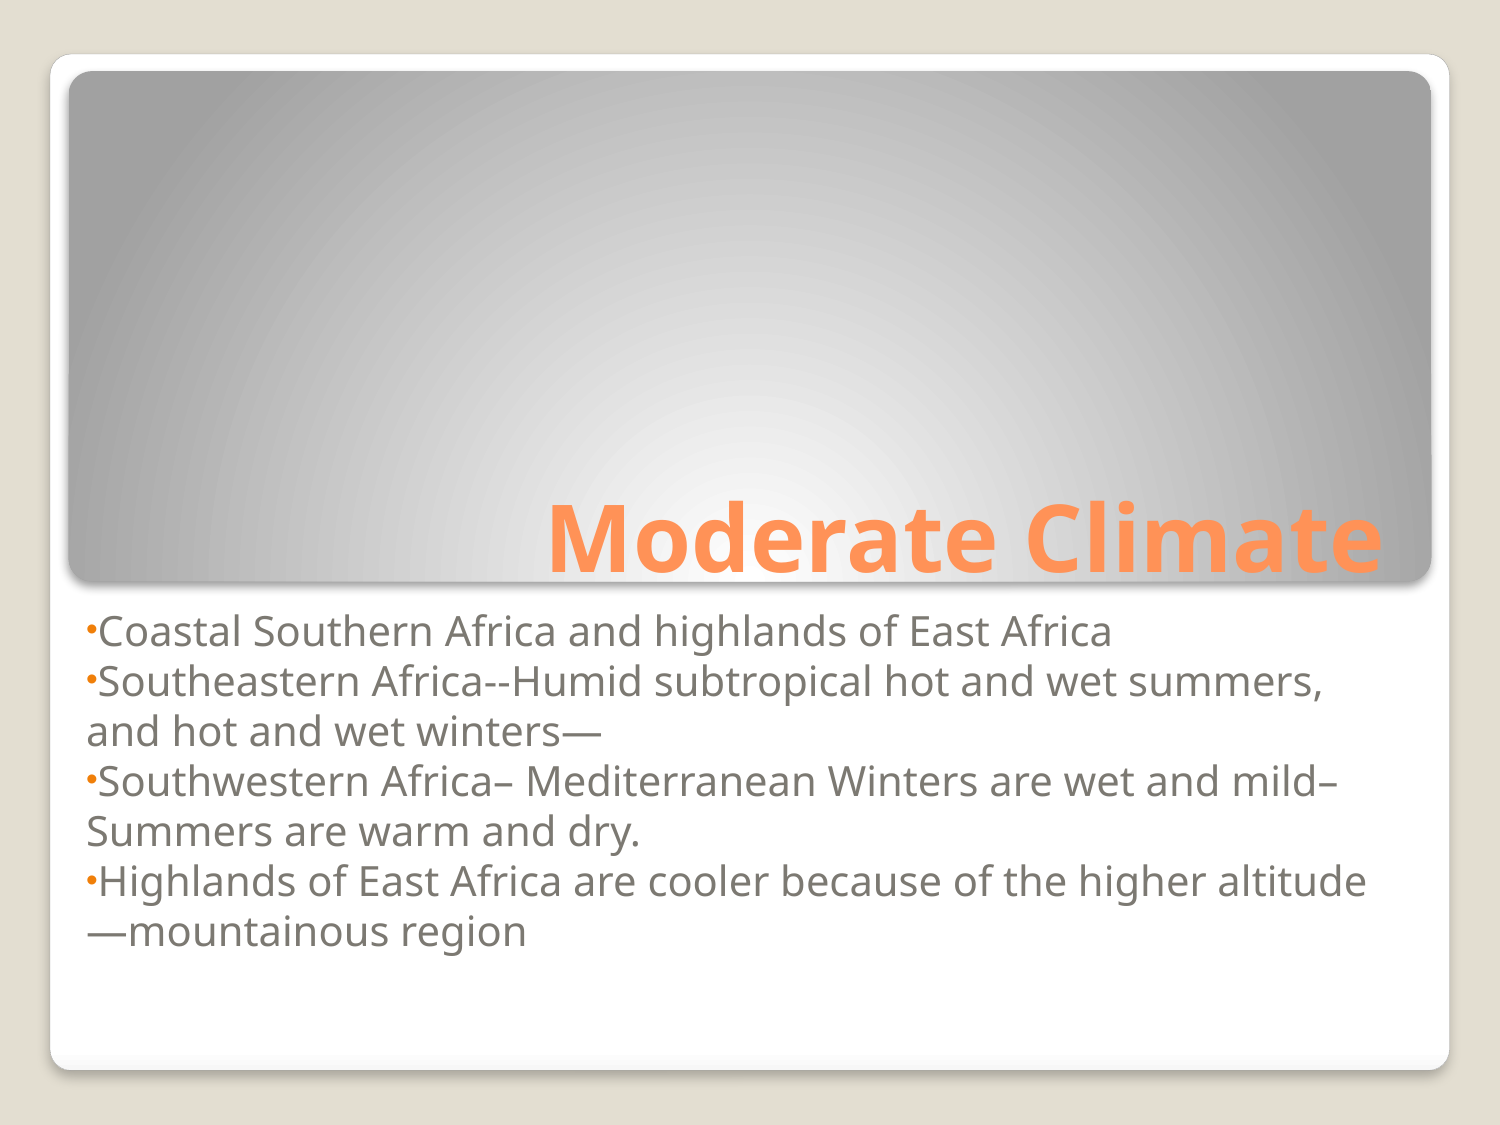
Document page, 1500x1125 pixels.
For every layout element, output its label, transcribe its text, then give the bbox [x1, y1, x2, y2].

subtitle Coastal Southern Africa and highlands of East Africa Southeastern Africa--Humid subtropical hot and wet summers, and hot and wet winters— Southwestern Africa– Mediterranean Winters are wet and mild– Summers are warm and dry. Highlands of East Africa are cooler because of the higher altitude—mountainous region [50, 604, 1394, 1063]
title Moderate Climate [118, 298, 1394, 599]
